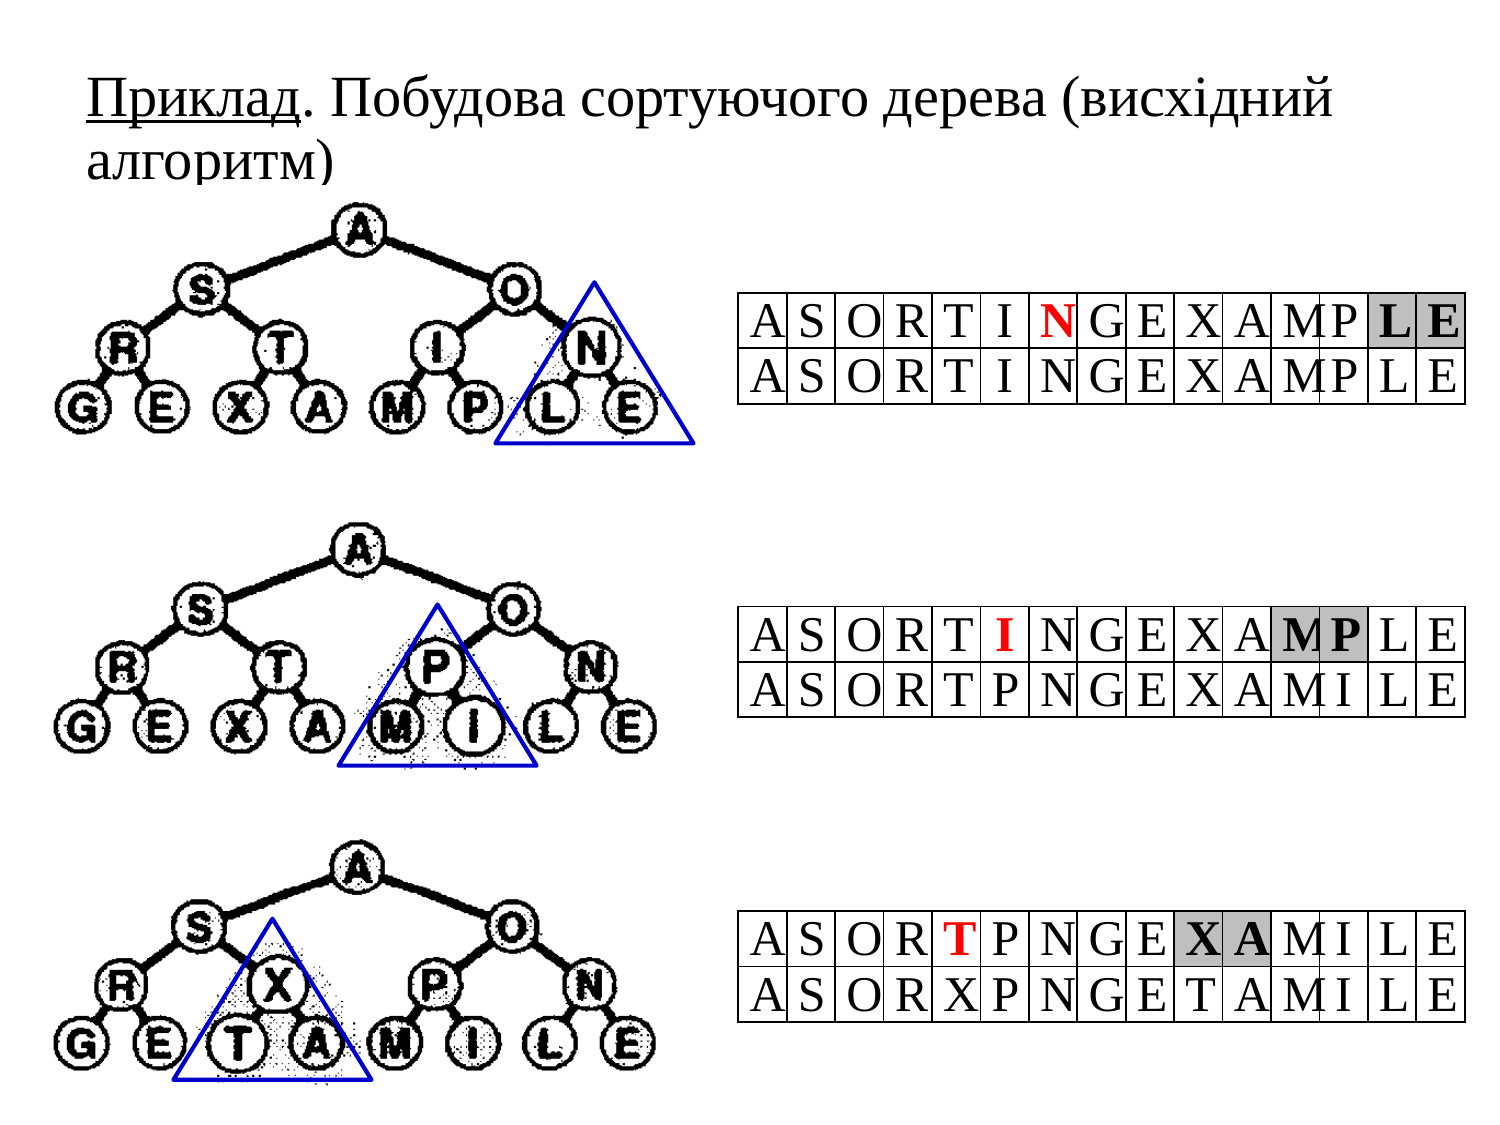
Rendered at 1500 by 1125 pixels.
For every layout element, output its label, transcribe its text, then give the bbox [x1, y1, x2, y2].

table_cell O [836, 349, 883, 403]
table_cell X [1175, 663, 1222, 716]
table_cell E [1417, 967, 1464, 1021]
table_cell G [1078, 349, 1125, 403]
table_cell S [788, 663, 834, 716]
table_header R [884, 294, 931, 347]
table_cell S [788, 967, 834, 1021]
table_cell M [1272, 967, 1319, 1021]
table_cell L [1369, 349, 1415, 403]
table_cell E [1127, 663, 1173, 716]
table_header O [836, 607, 883, 661]
table_cell L [1369, 967, 1415, 1021]
table_header I [1320, 912, 1367, 966]
list Приклад. Побудова сортуючого дерева (висхідний алгоритм) [0, 58, 1500, 153]
table_cell I [1320, 967, 1367, 1021]
table_cell A [739, 967, 786, 1021]
table_header N [1030, 912, 1076, 966]
table_header R [884, 912, 931, 966]
table_cell N [1030, 967, 1076, 1021]
table_header E [1417, 607, 1464, 661]
table_cell S [788, 349, 834, 403]
table_header N [1030, 294, 1076, 347]
table_header S [788, 607, 834, 661]
table_cell X [1175, 349, 1222, 403]
table_cell E [1417, 663, 1464, 716]
table_cell E [1127, 349, 1173, 403]
table_cell X [933, 967, 980, 1021]
table_cell G [1078, 663, 1125, 716]
table_header A [739, 607, 786, 661]
table_header T [933, 294, 980, 347]
table_header A [1223, 607, 1270, 661]
table_header P [981, 912, 1028, 966]
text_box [0, 185, 727, 1114]
table_cell T [933, 349, 980, 403]
table_cell N [1030, 663, 1076, 716]
table_header A [1223, 912, 1270, 966]
table_cell P [1320, 349, 1367, 403]
table_header A [739, 294, 786, 347]
table_cell M [1272, 663, 1319, 716]
table_header O [836, 294, 883, 347]
table_header A [1223, 294, 1270, 347]
table_header L [1369, 912, 1415, 966]
table_cell N [1030, 349, 1076, 403]
table_cell E [1417, 349, 1464, 403]
table_header E [1417, 912, 1464, 966]
table_header G [1078, 912, 1125, 966]
table_header I [981, 607, 1028, 661]
table_cell L [1369, 663, 1415, 716]
table_cell R [884, 967, 931, 1021]
table_header M [1272, 294, 1319, 347]
table_header E [1127, 607, 1173, 661]
table_header G [1078, 294, 1125, 347]
table_cell I [981, 349, 1028, 403]
table_cell O [836, 663, 883, 716]
table_header E [1127, 294, 1173, 347]
table_cell P [981, 967, 1028, 1021]
table_header S [788, 294, 834, 347]
table_header I [981, 294, 1028, 347]
table_cell T [933, 663, 980, 716]
table_header X [1175, 912, 1222, 966]
table_header L [1369, 607, 1415, 661]
table_header L [1369, 294, 1415, 347]
table_cell A [739, 349, 786, 403]
table_cell M [1272, 349, 1319, 403]
table_cell A [1223, 967, 1270, 1021]
table_cell I [1320, 663, 1367, 716]
table_cell R [884, 663, 931, 716]
table_cell O [836, 967, 883, 1021]
table_header E [1127, 912, 1173, 966]
table_cell E [1127, 967, 1173, 1021]
table_header P [1320, 294, 1367, 347]
table_header T [933, 607, 980, 661]
table_cell A [1223, 663, 1270, 716]
table_header G [1078, 607, 1125, 661]
table_header X [1175, 294, 1222, 347]
table_cell P [981, 663, 1028, 716]
table_cell R [884, 349, 931, 403]
table_header O [836, 912, 883, 966]
table_header E [1417, 294, 1464, 347]
table_cell A [1223, 349, 1270, 403]
table_header S [788, 912, 834, 966]
table_header M [1272, 607, 1319, 661]
table_header R [884, 607, 931, 661]
table_header A [739, 912, 786, 966]
table_header X [1175, 607, 1222, 661]
table_cell G [1078, 967, 1125, 1021]
table_cell A [739, 663, 786, 716]
table_header N [1030, 607, 1076, 661]
table_cell T [1175, 967, 1222, 1021]
table_header T [933, 912, 980, 966]
table_header M [1272, 912, 1319, 966]
table_header P [1320, 607, 1367, 661]
